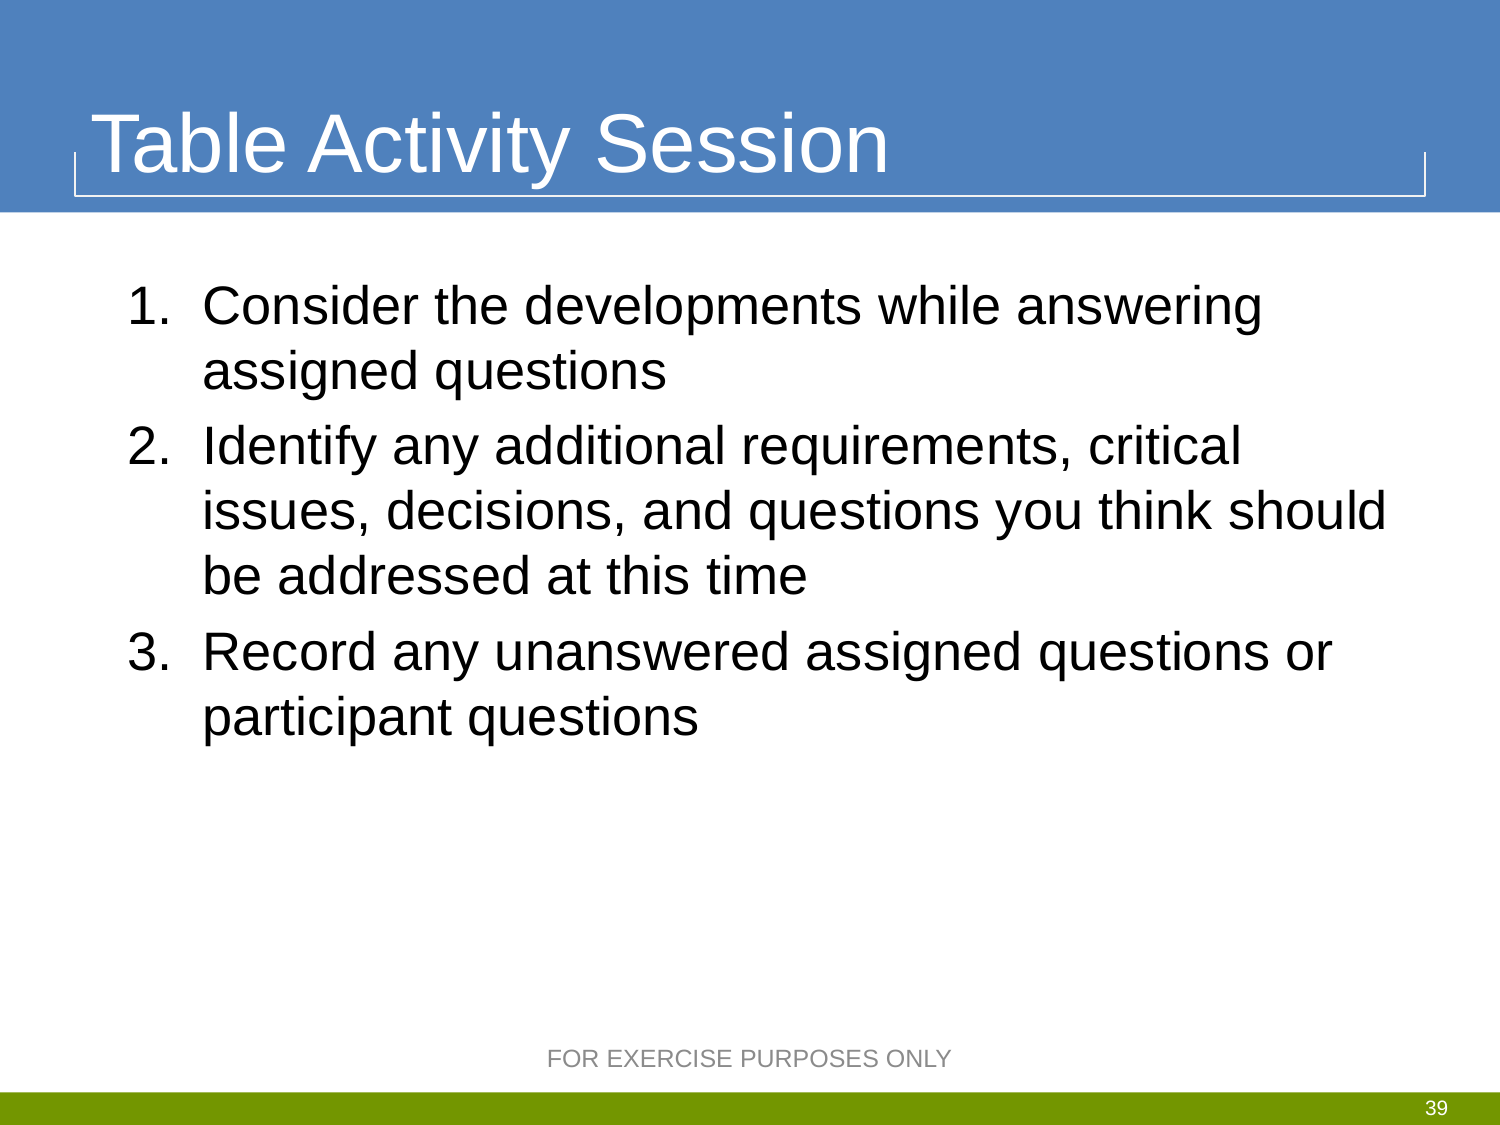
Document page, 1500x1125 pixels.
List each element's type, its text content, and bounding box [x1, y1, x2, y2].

title Table Activity Session [74, 44, 1426, 233]
list Consider the developments while answering assigned questions Identify any additional requirements, critical issues, decisions, and questions you think should be addressed at this time Record any unanswered assigned questions or participant questions [74, 262, 1426, 1006]
footer FOR EXERCISE PURPOSES ONLY [512, 1042, 988, 1103]
